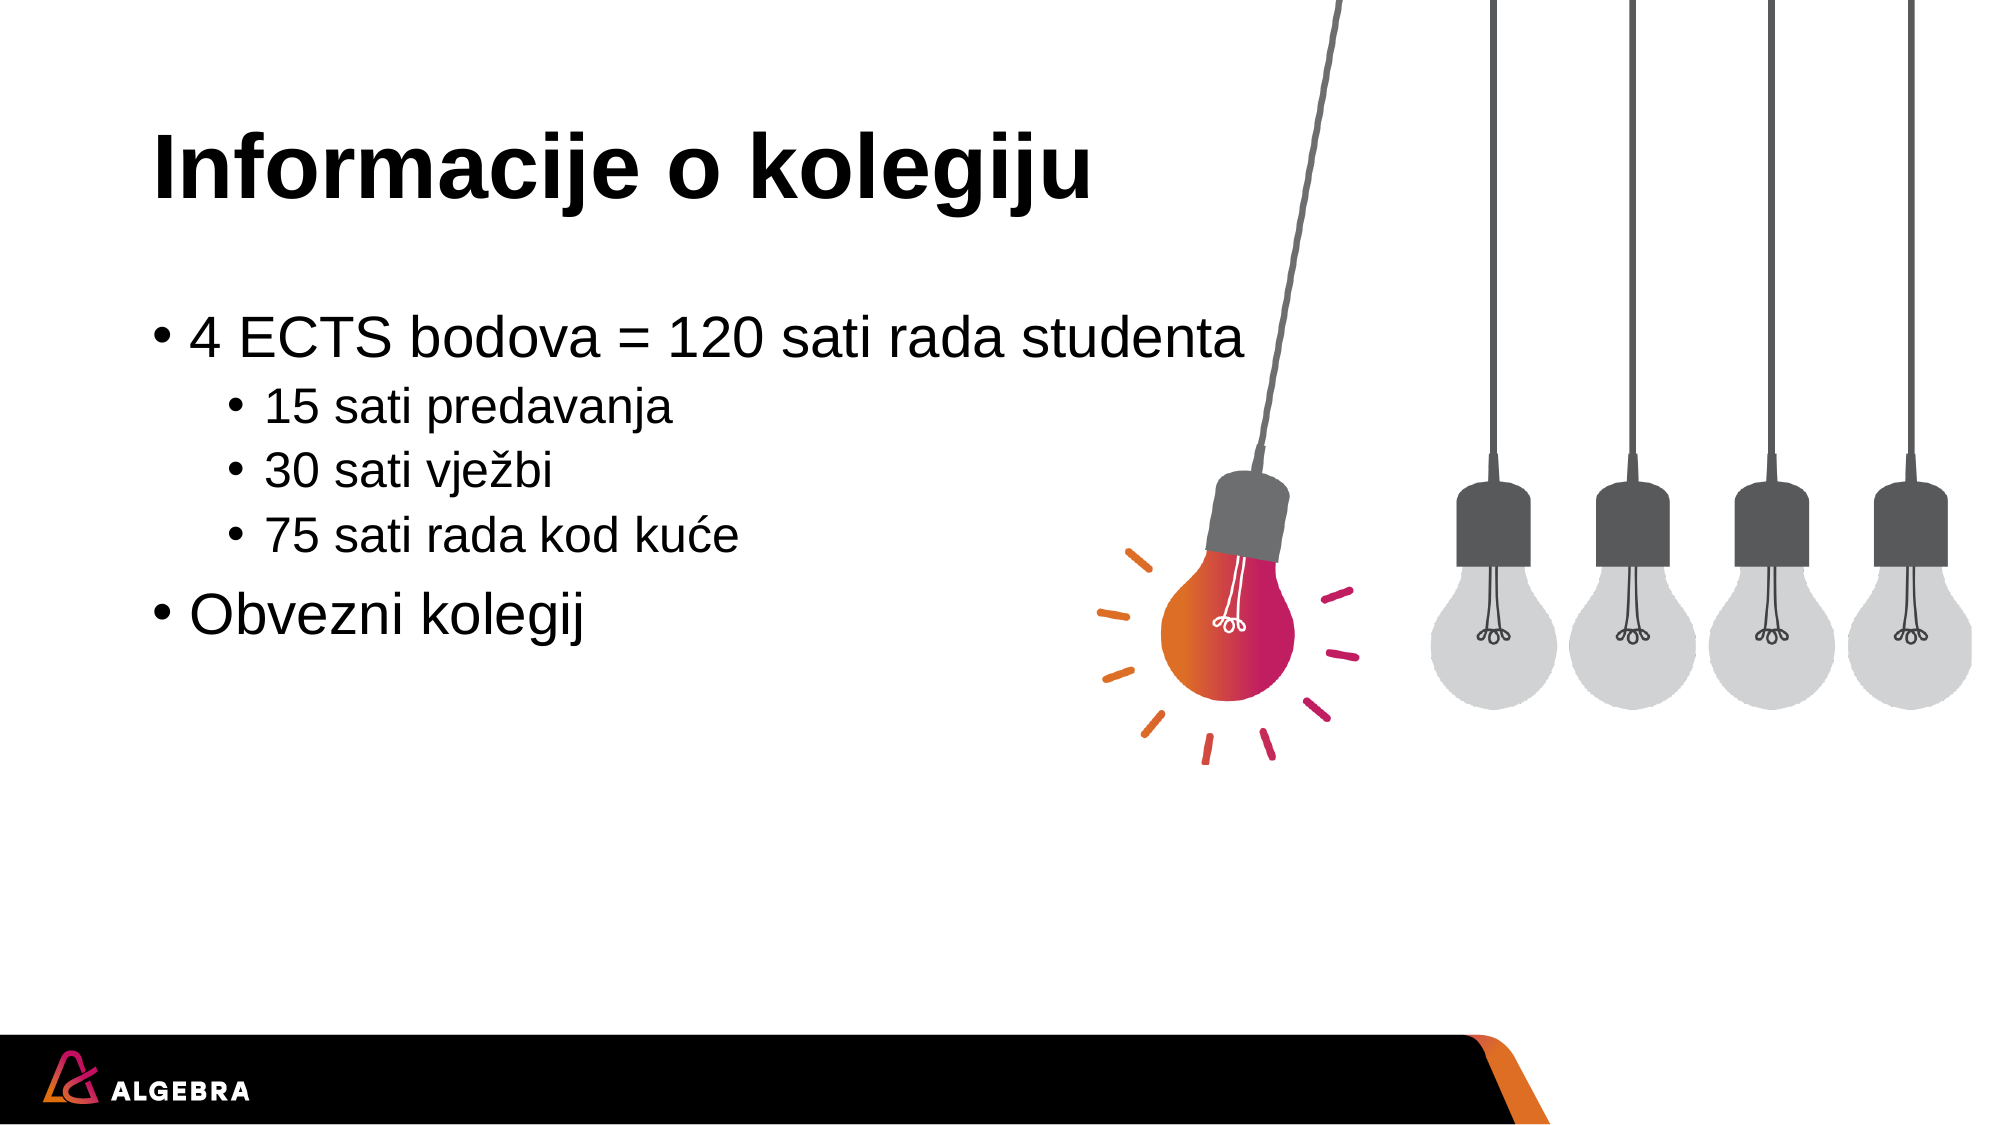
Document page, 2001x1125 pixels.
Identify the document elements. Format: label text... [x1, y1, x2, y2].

list 4 ECTS bodova = 120 sati rada studenta 15 sati predavanja 30 sati vježbi 75 sati rada kod kuće Obvezni kolegij [137, 299, 1863, 1014]
title Informacije o kolegiju [137, 59, 1096, 278]
picture [0, 1034, 1733, 1125]
picture [1096, 0, 1972, 765]
